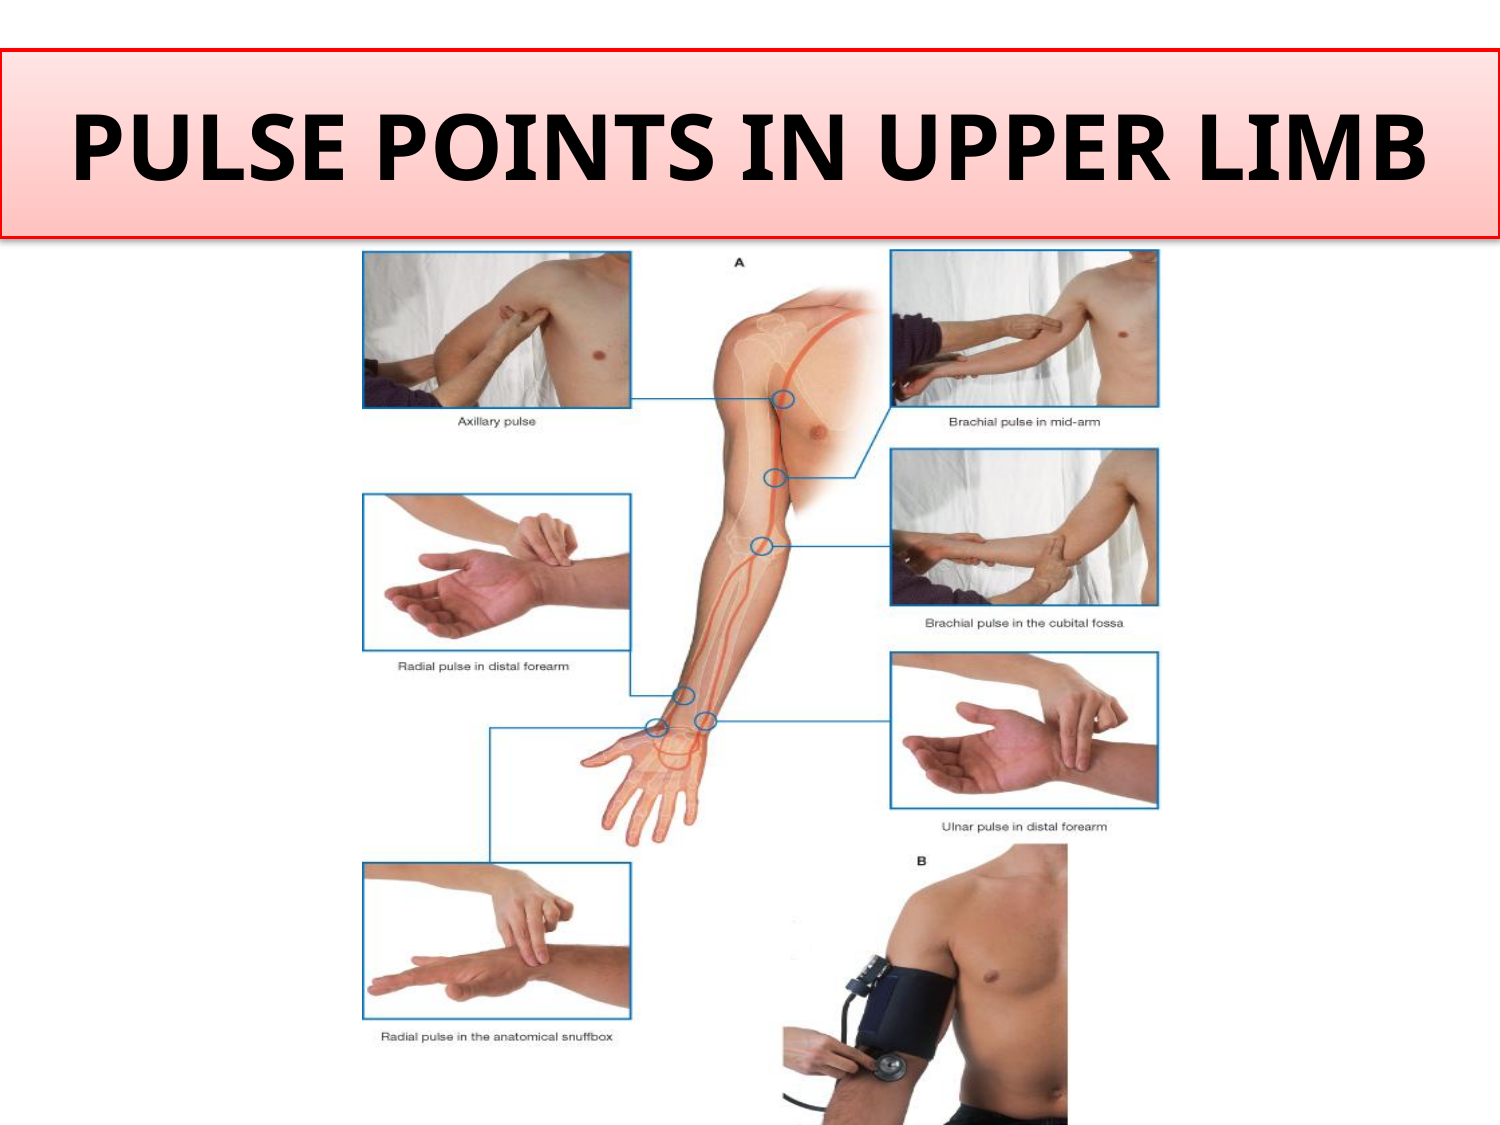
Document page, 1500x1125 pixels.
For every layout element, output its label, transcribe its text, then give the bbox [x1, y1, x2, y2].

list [362, 249, 1163, 1125]
title PULSE POINTS IN UPPER LIMB [0, 49, 1500, 238]
